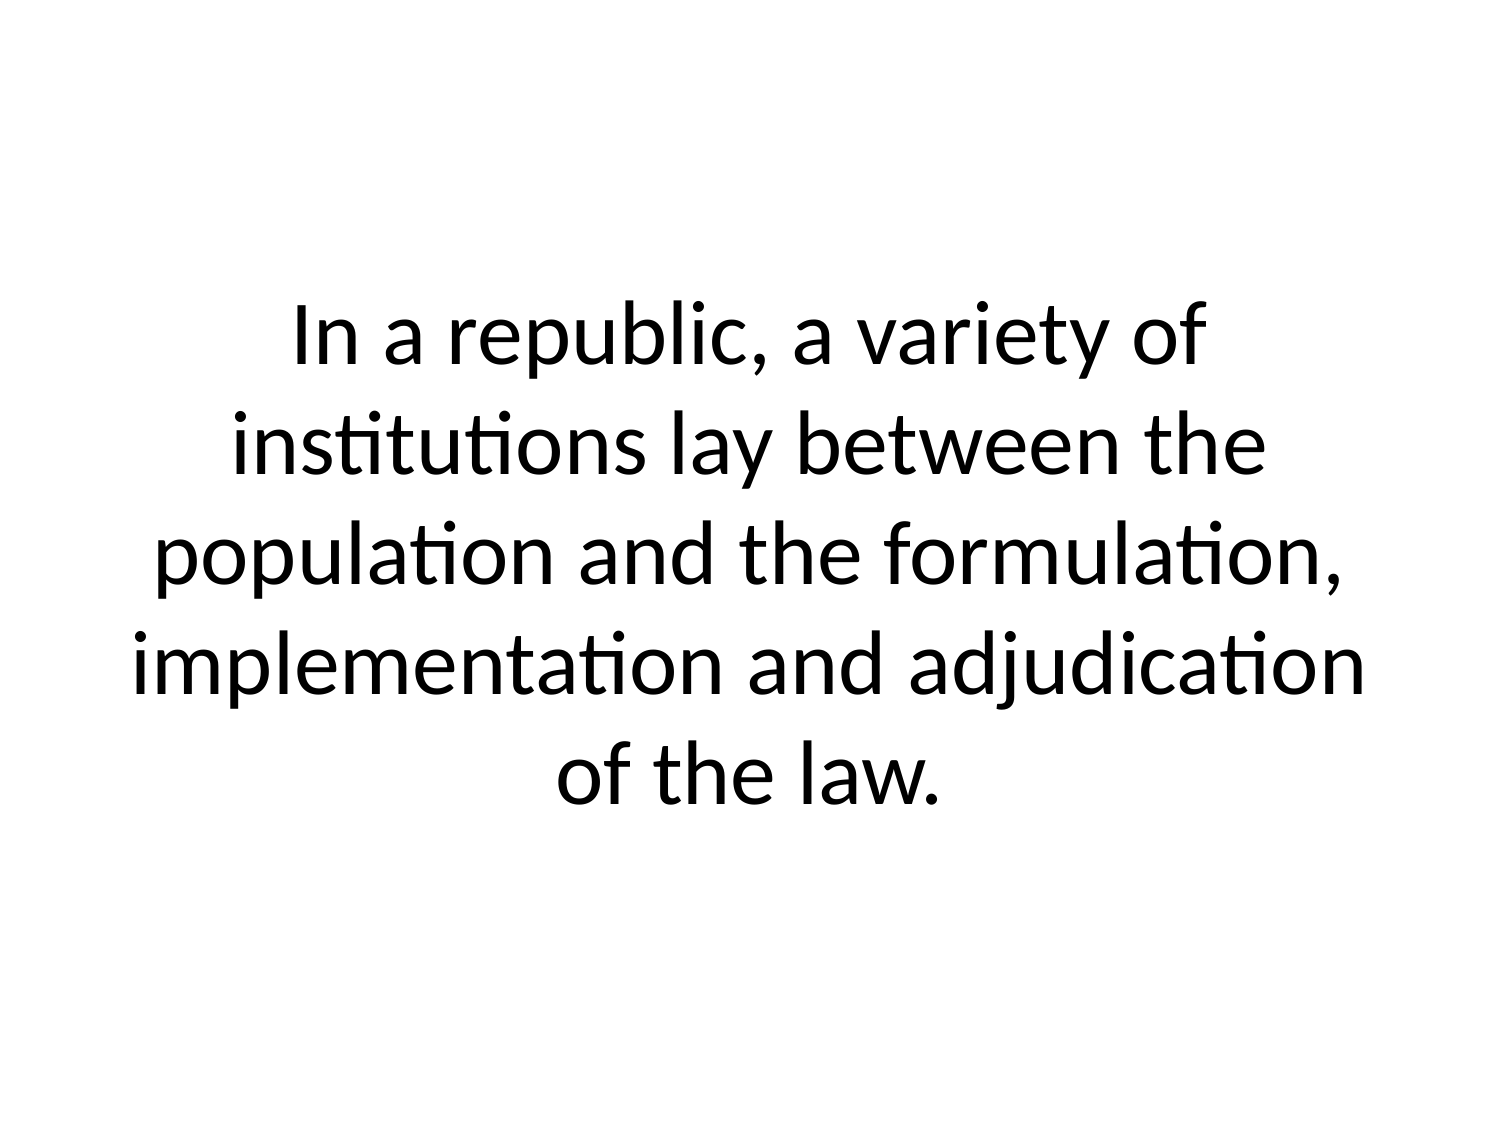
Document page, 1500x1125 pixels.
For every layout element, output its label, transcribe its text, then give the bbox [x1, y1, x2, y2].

title In a republic, a variety of institutions lay between the population and the formulation, implementation and adjudication of the law. [74, 44, 1426, 1051]
